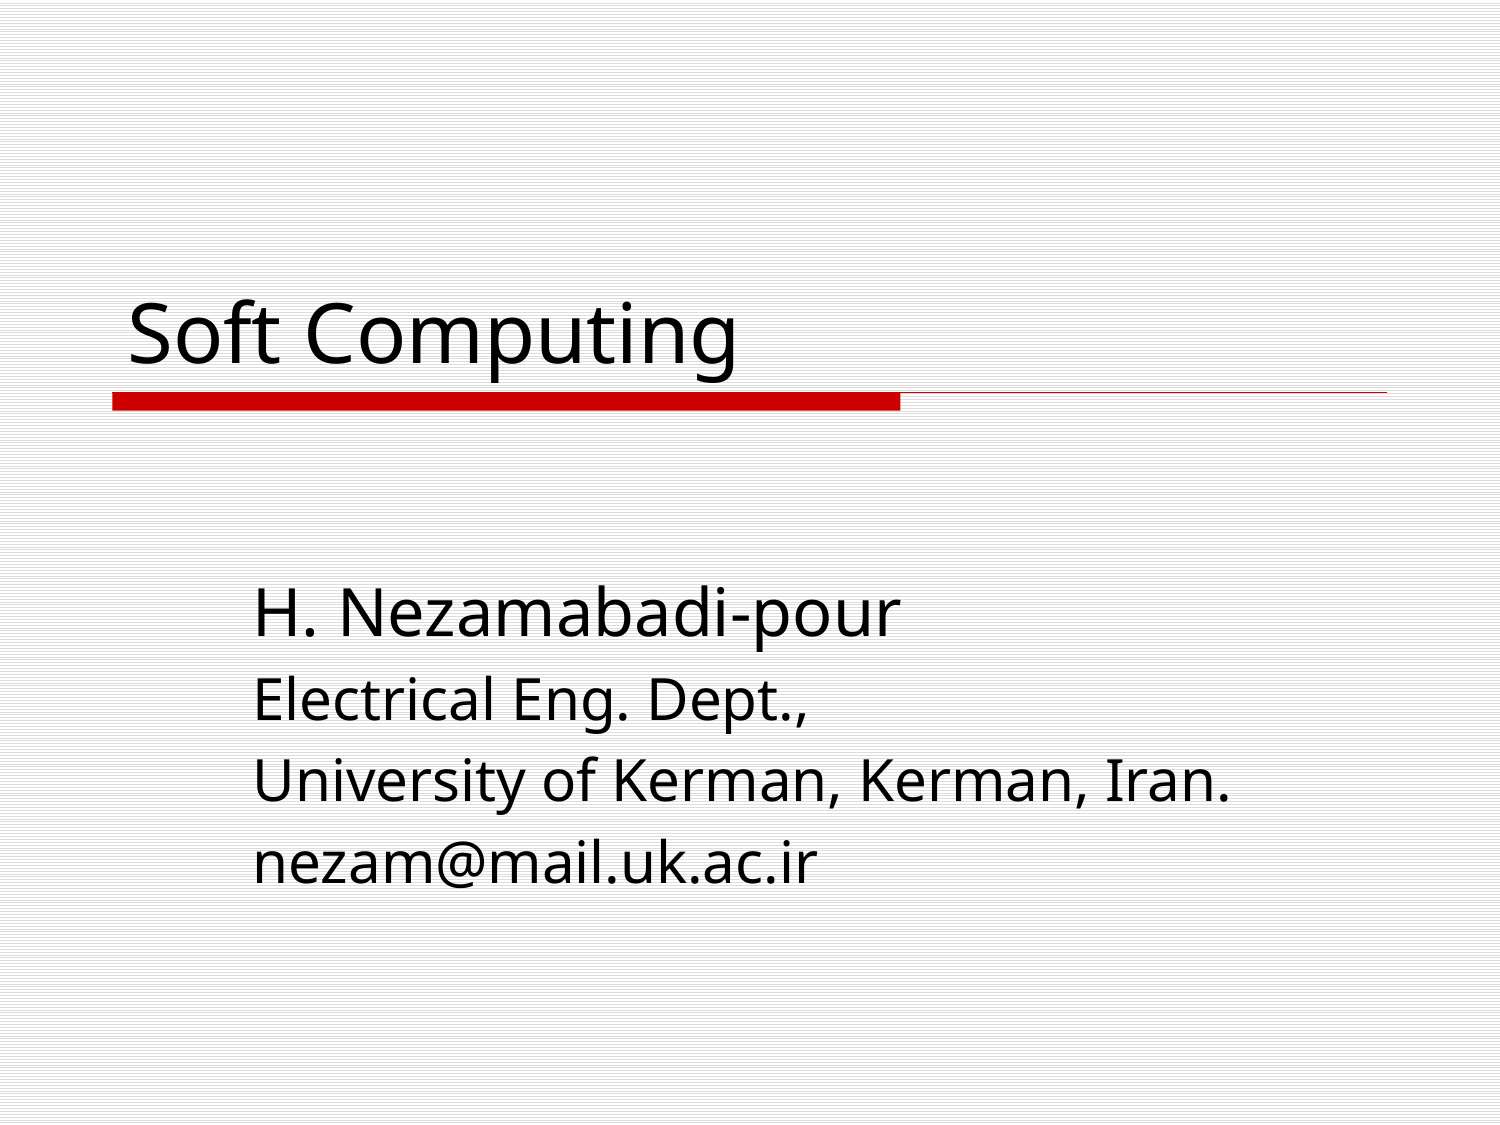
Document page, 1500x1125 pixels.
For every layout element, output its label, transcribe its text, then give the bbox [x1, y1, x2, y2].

title Soft Computing [112, 162, 1388, 388]
subtitle H. Nezamabadi-pour Electrical Eng. Dept., University of Kerman, Kerman, Iran. nezam@mail.uk.ac.ir [237, 562, 1388, 950]
